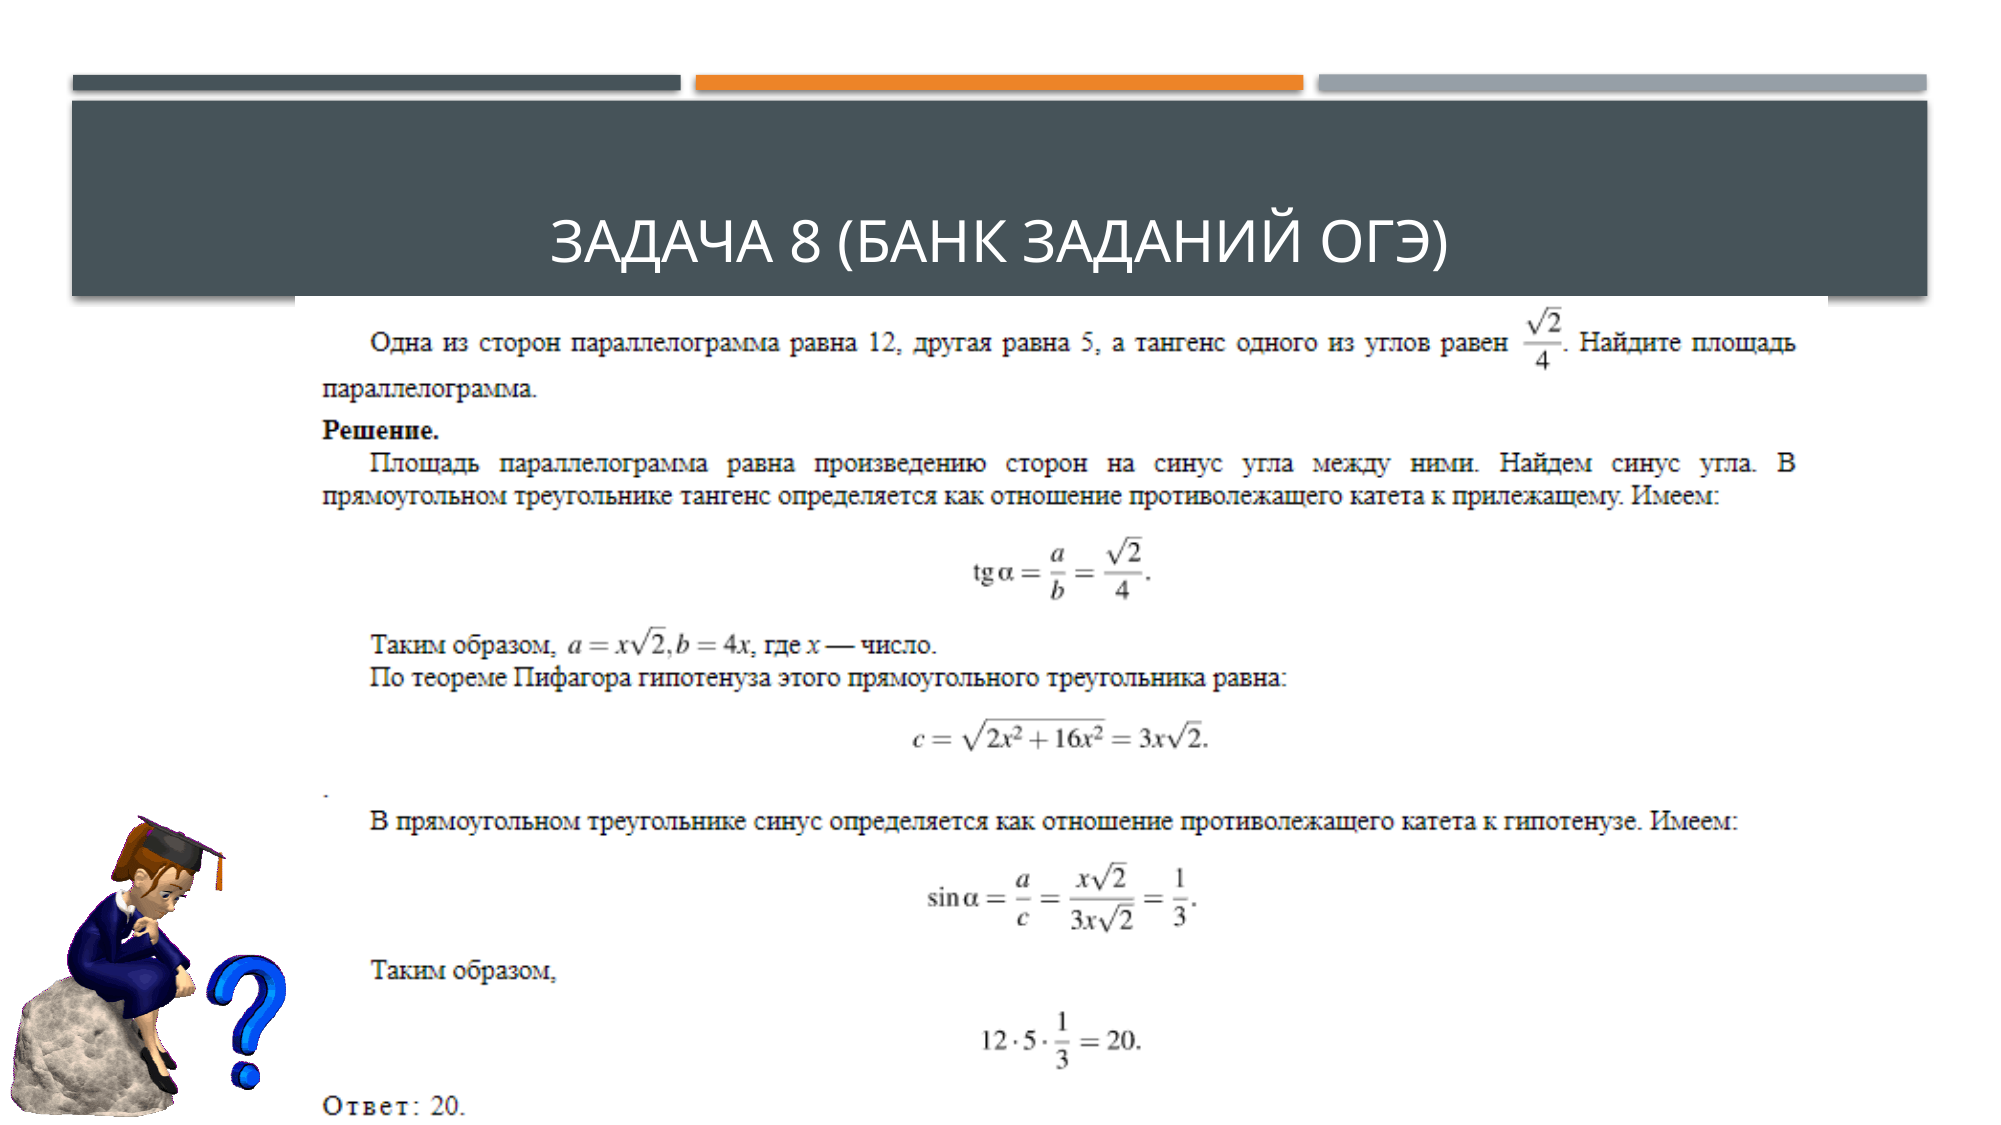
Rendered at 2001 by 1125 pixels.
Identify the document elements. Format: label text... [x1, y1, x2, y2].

title Задача 8 (банк заданий ОГЭ) [95, 115, 1905, 282]
picture [0, 805, 307, 1125]
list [294, 295, 1828, 1125]
